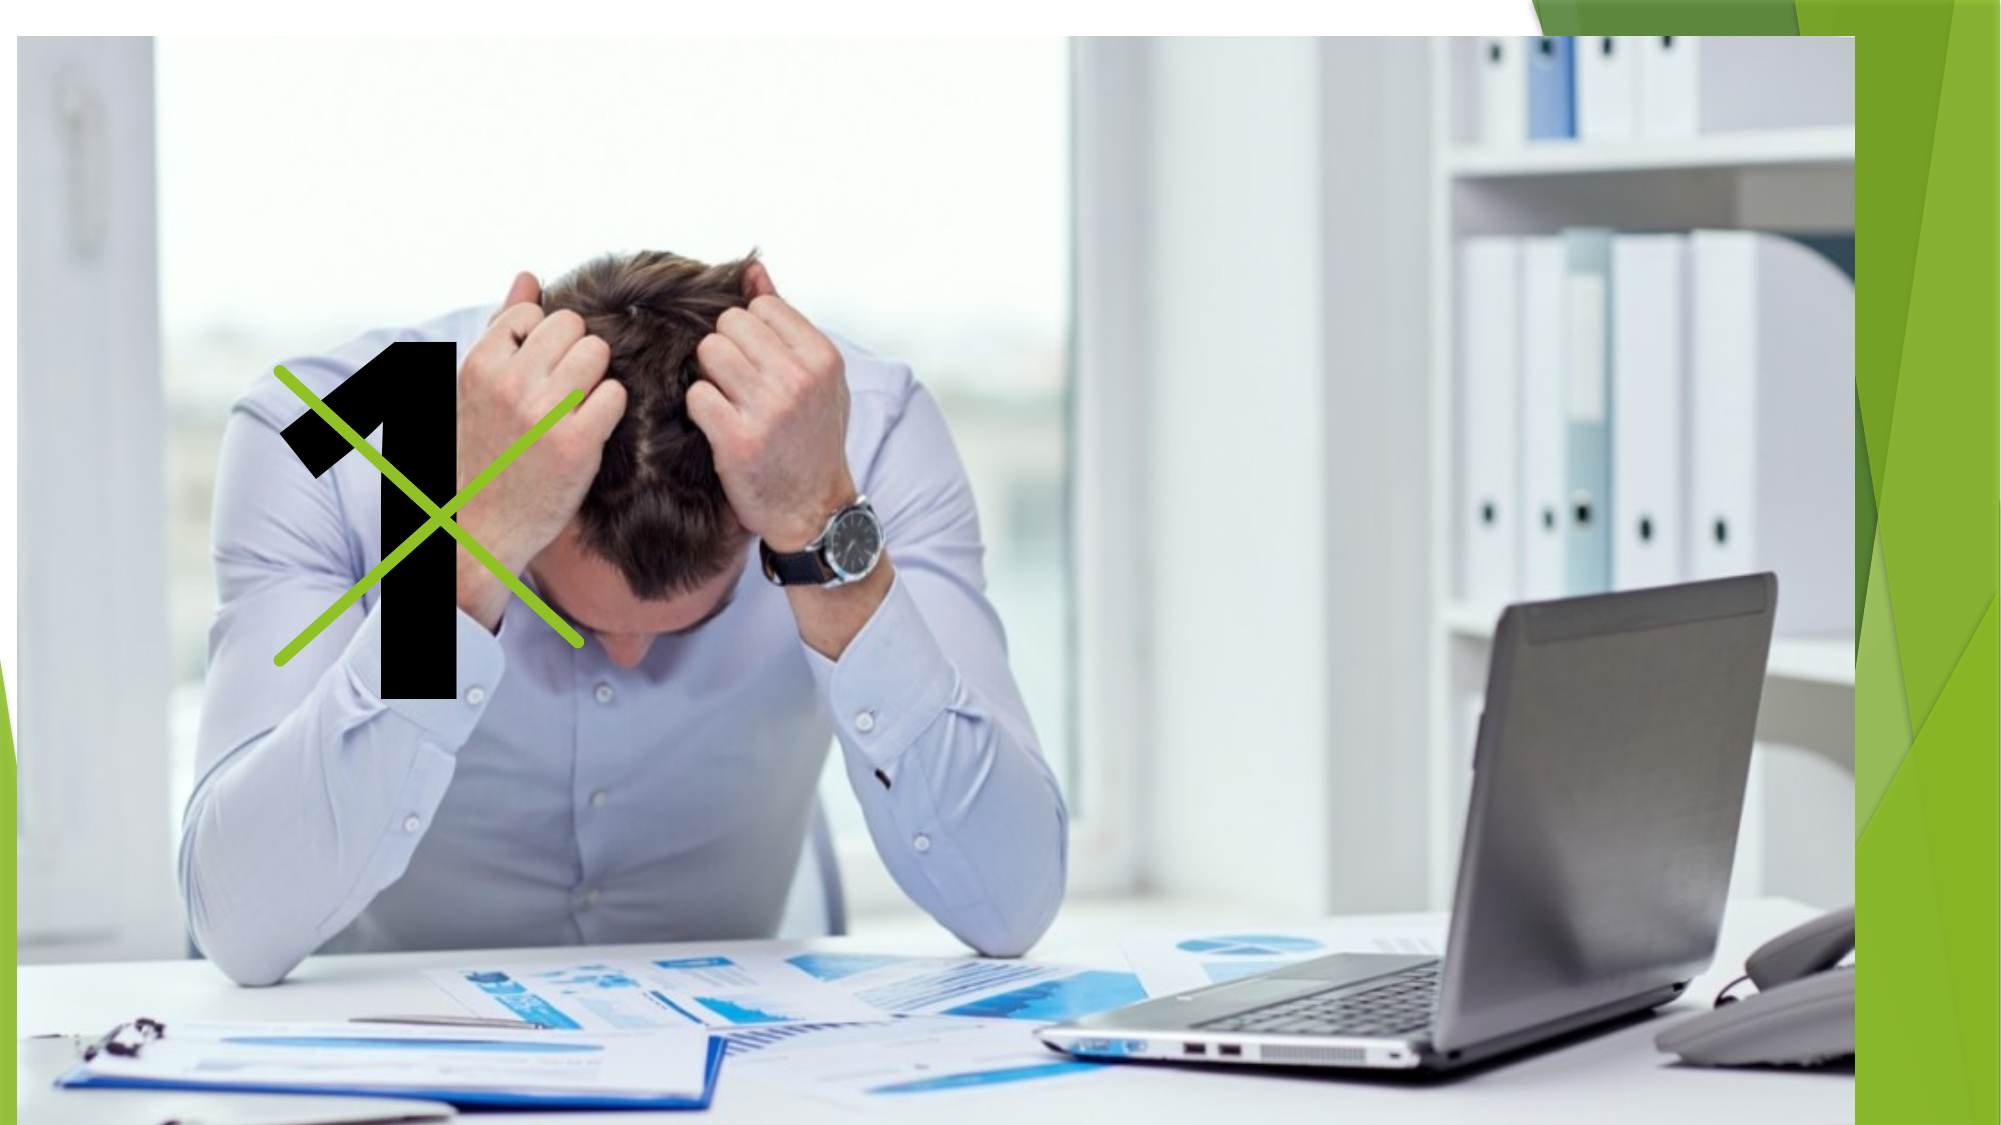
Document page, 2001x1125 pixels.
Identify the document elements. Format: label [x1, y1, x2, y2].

text_box [279, 394, 579, 661]
text_box [279, 370, 579, 394]
list [16, 35, 1856, 1125]
